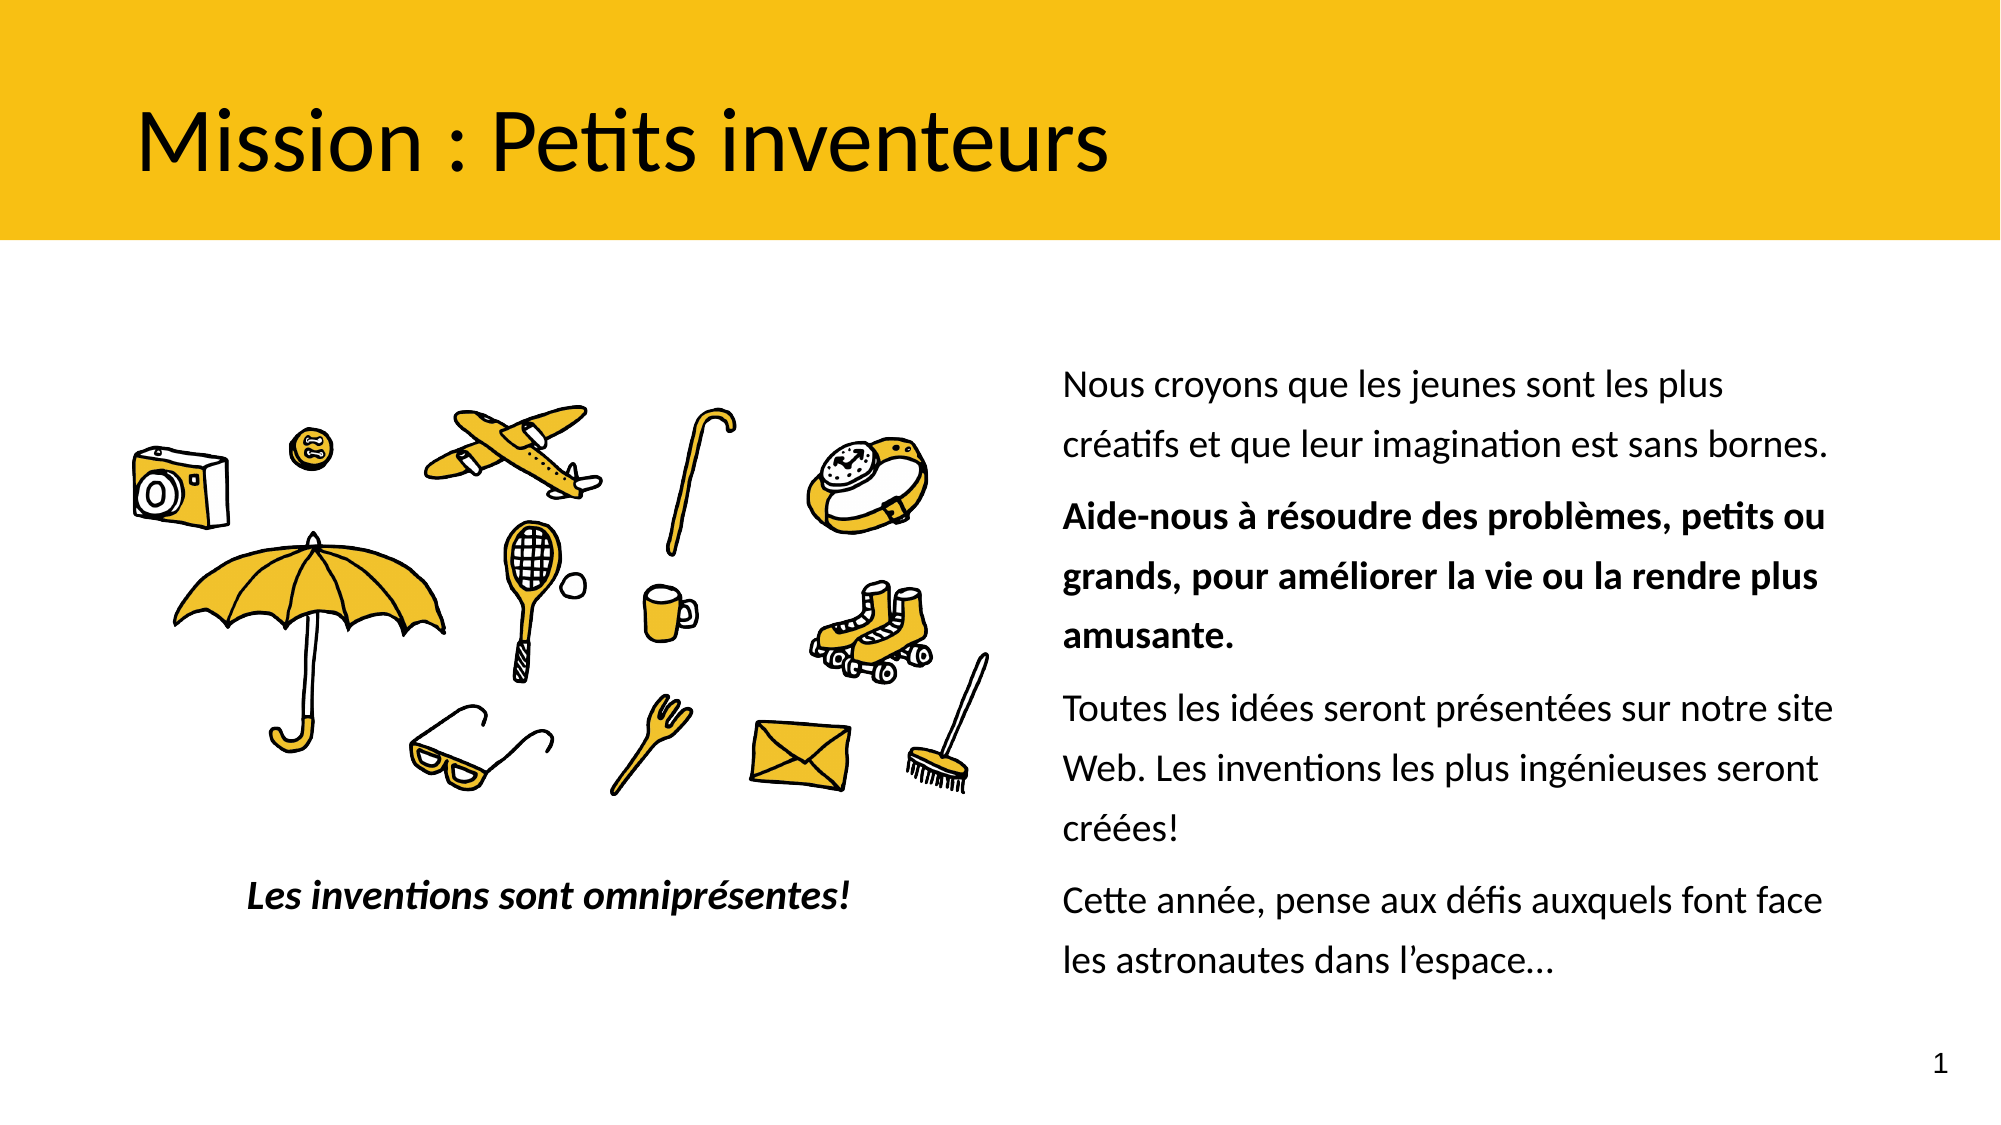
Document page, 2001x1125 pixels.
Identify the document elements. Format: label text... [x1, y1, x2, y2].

title Mission : Petits inventeurs [120, 33, 1266, 251]
list Nous croyons que les jeunes sont les plus créatifs et que leur imagination est sans bornes. Aide-nous à résoudre des problèmes, petits ou grands, pour améliorer la vie ou la rendre plus amusante. Toutes les idées seront présentées sur notre site Web. Les inventions les plus ingénieuses seront créées! Cette année, pense aux défis auxquels font face les astronautes dans l’espace… [1062, 345, 1857, 968]
picture [132, 405, 990, 797]
text_box 1 [1899, 1029, 1964, 1100]
text_box Les inventions sont omniprésentes! [102, 859, 1006, 932]
